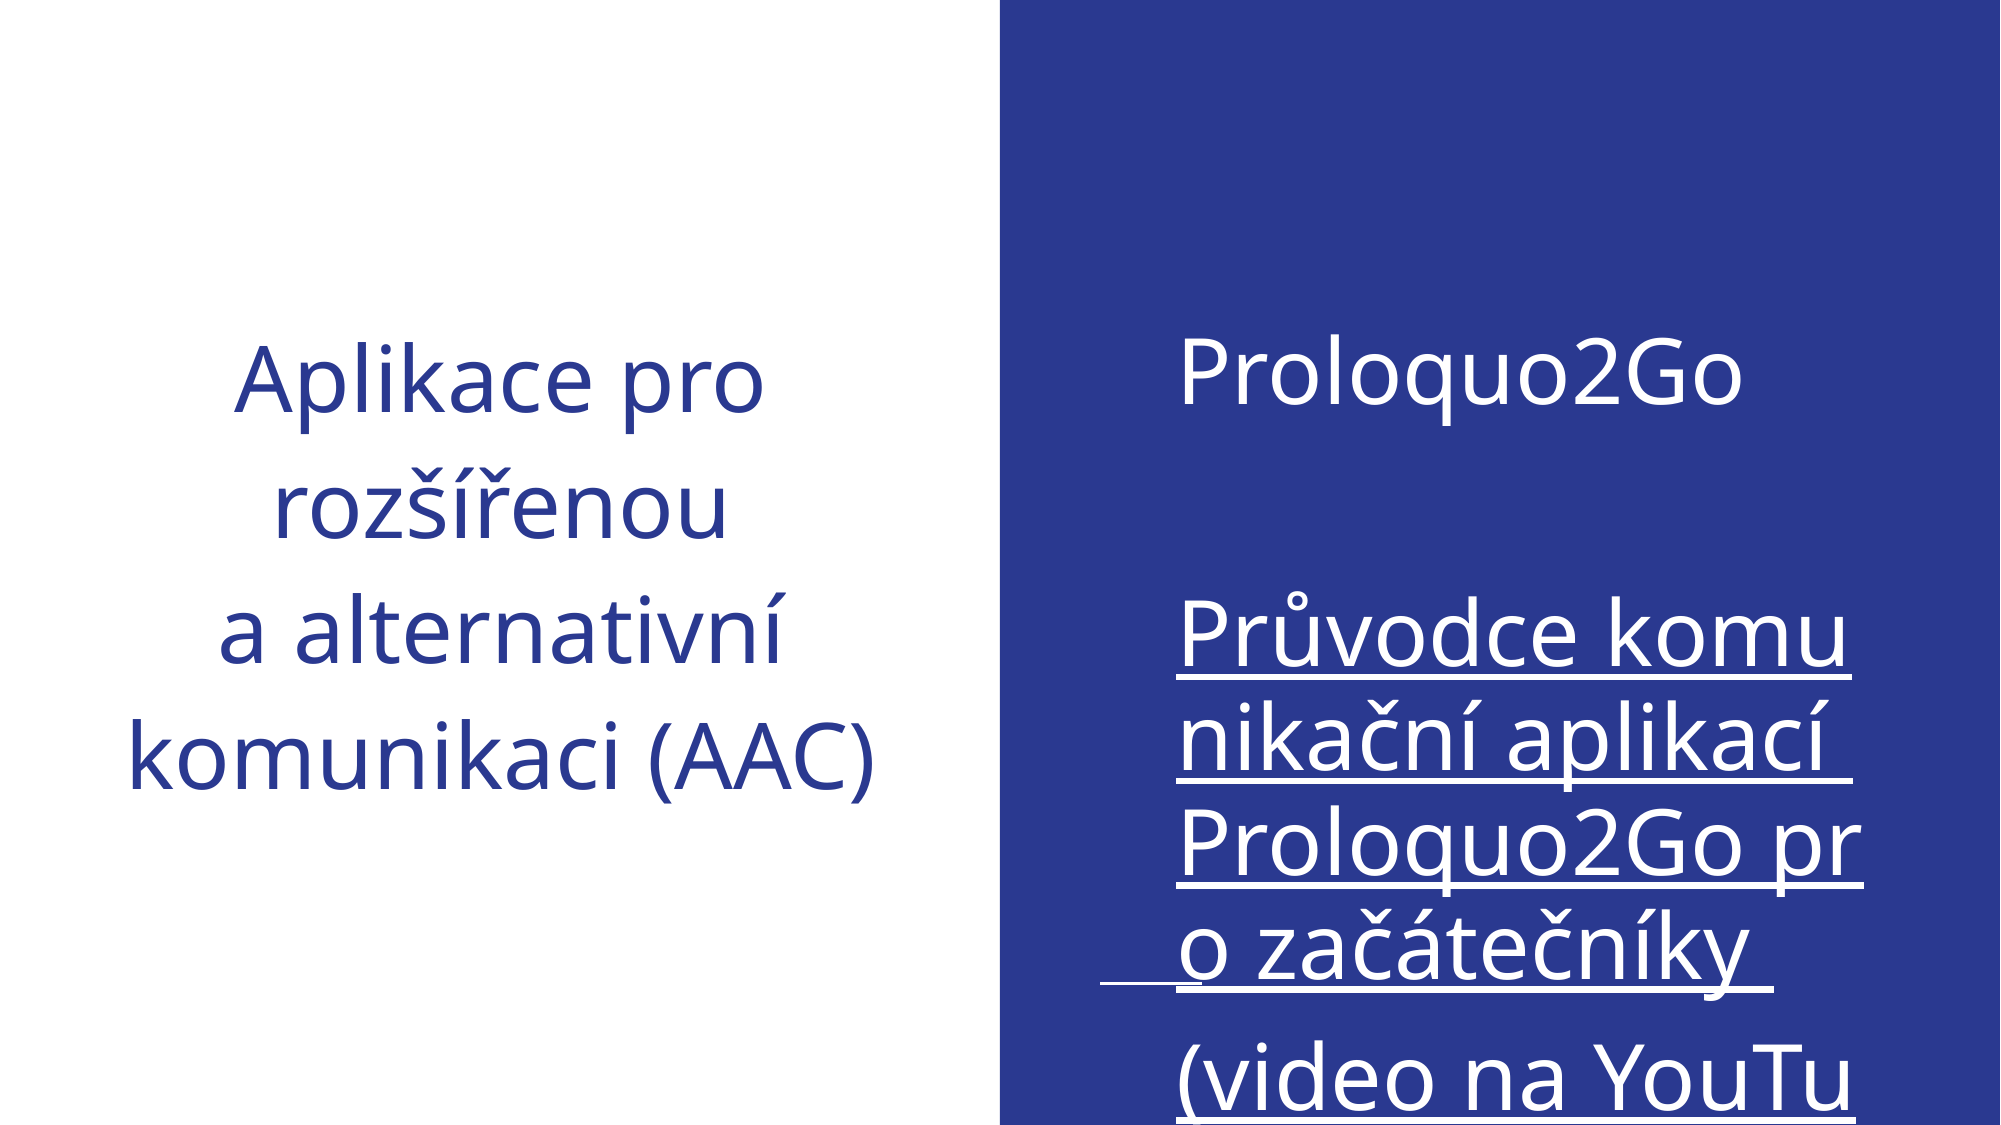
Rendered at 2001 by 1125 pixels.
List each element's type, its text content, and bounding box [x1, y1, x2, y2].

list Proloquo2Go Průvodce komunikační aplikací Proloquo2Go pro začátečníky (video na YouTube) [1080, 158, 1920, 967]
title Aplikace pro rozšířenou a alternativní komunikaci (AAC) [59, 301, 944, 824]
